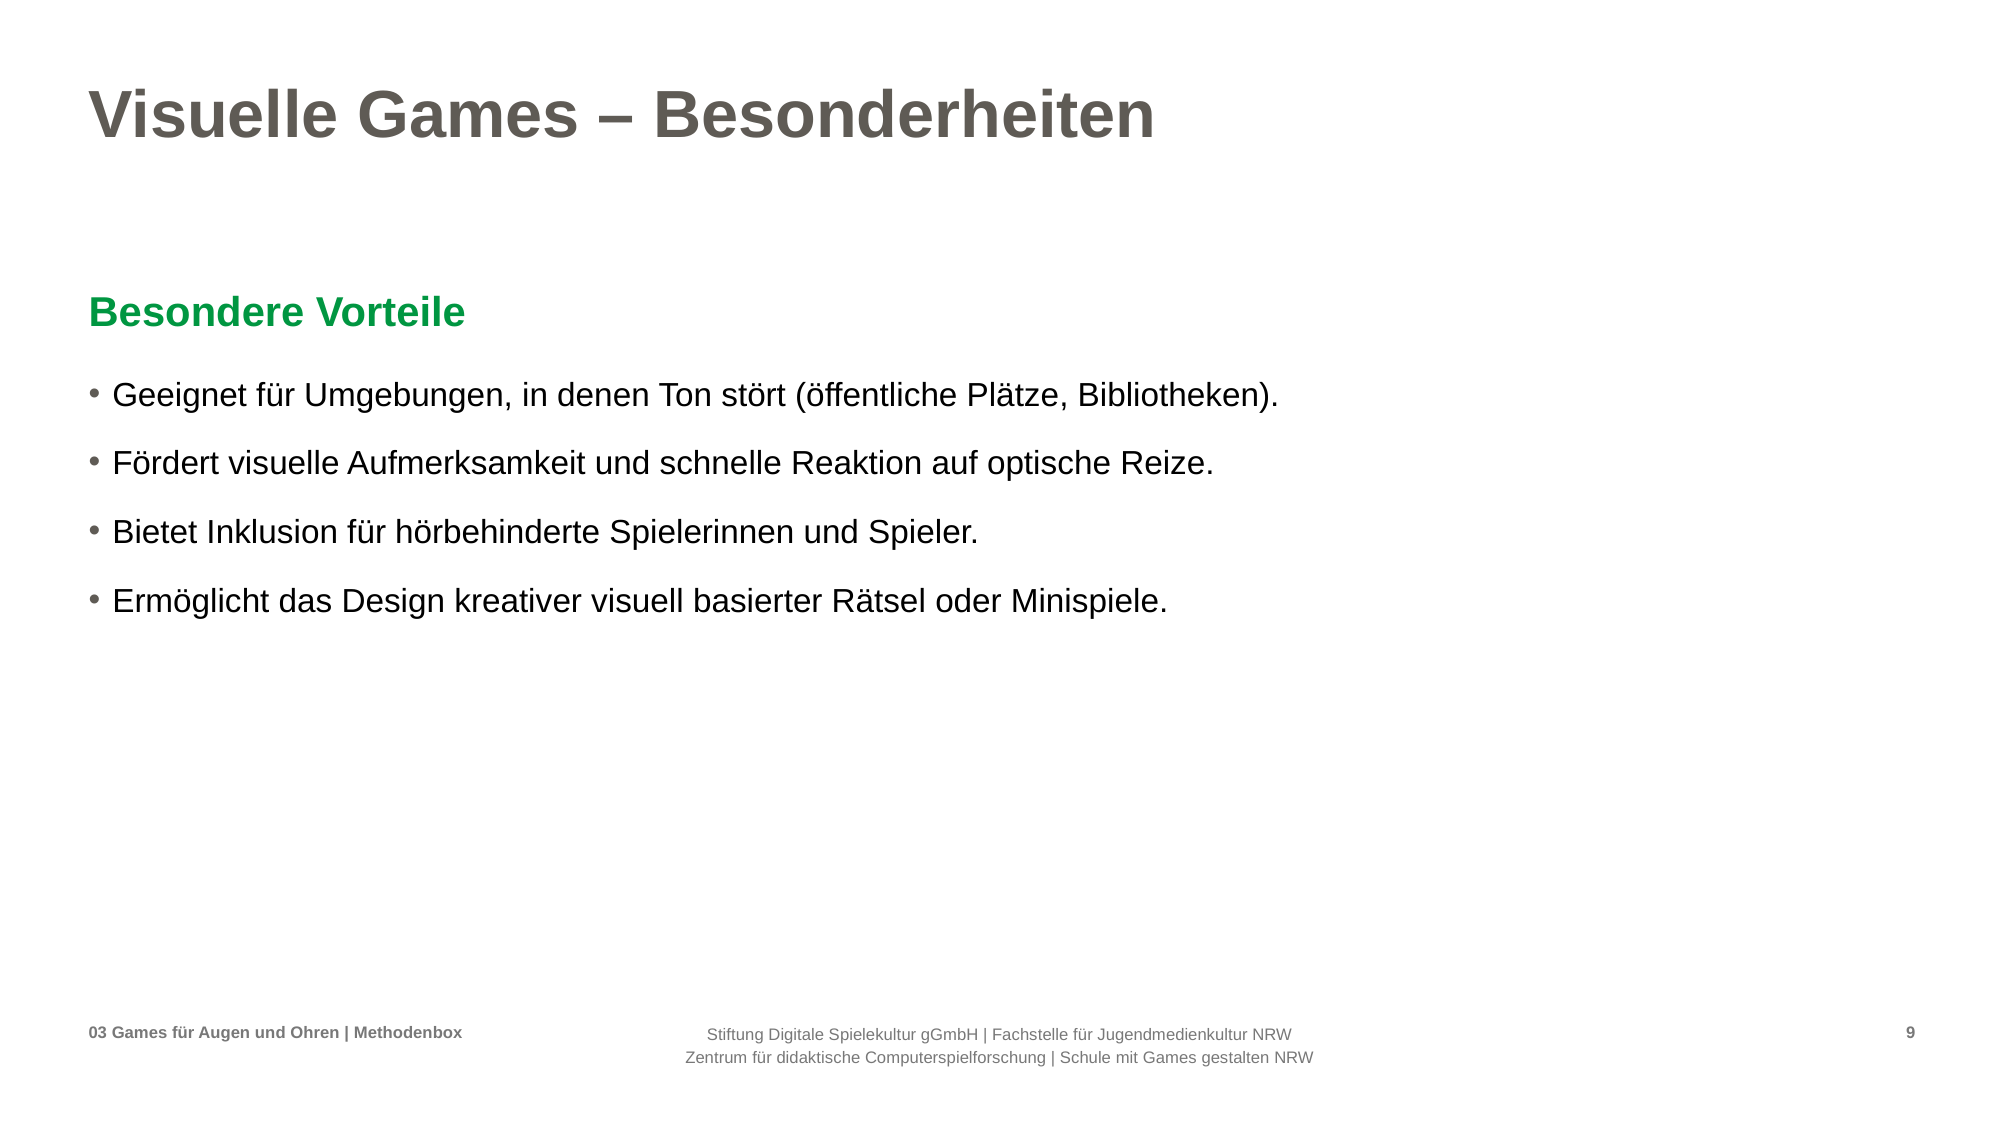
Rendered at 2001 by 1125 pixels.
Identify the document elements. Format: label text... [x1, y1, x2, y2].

slide_number 9 [1820, 1021, 1916, 1081]
footer 03 Games für Augen und Ohren | Methodenbox [88, 1021, 473, 1081]
title Visuelle Games – Besonderheiten [88, 79, 1916, 228]
list Besondere Vorteile [88, 274, 1916, 339]
list Geeignet für Umgebungen, in denen Ton stört (öffentliche Plätze, Bibliotheken). Fördert visuelle Aufmerksamkeit und schnelle Reaktion auf optische Reize. Bietet Inklusion für hörbehinderte Spielerinnen und Spieler. Ermöglicht das Design kreativer visuell basierter Rätsel oder Minispiele. [88, 364, 1916, 965]
